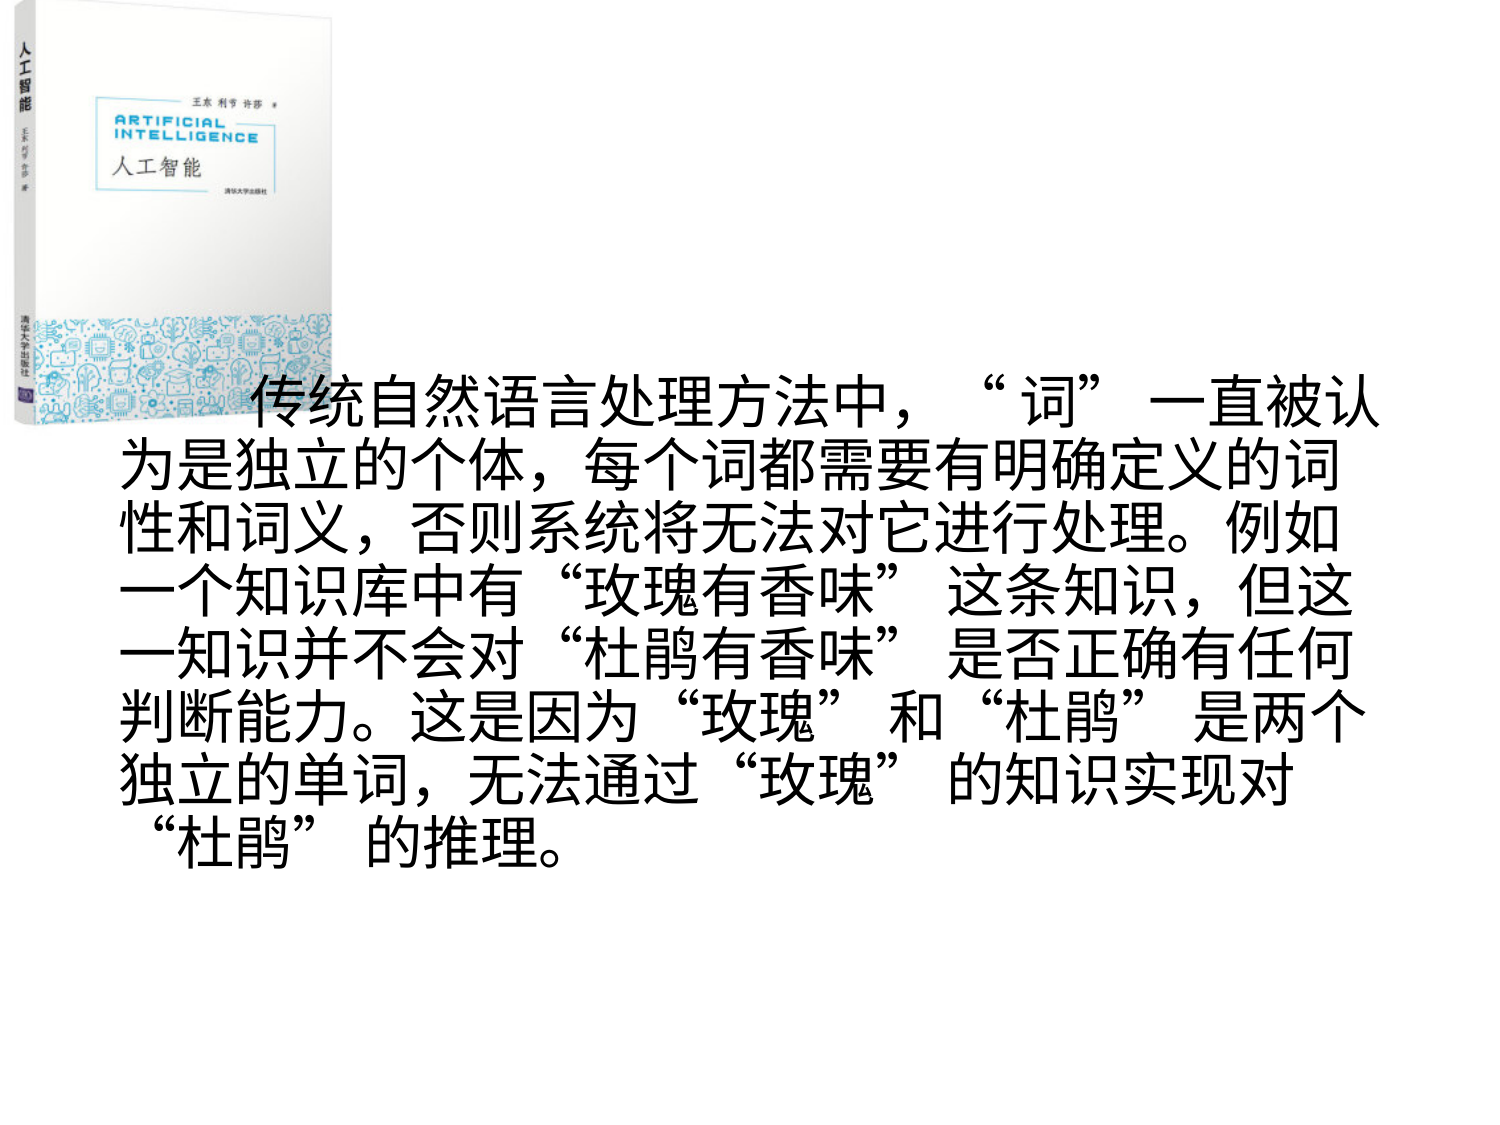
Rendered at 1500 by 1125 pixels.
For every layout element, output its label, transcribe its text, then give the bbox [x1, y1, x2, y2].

list 传统自然语言处理方法中，“ 词” 一直被认为是独立的个体，每个词都需要有明确定义的词性和词义，否则系统将无法对它进行处理。例如一个知识库中有“玫瑰有香味” 这条知识，但这一知识并不会对“杜鹃有香味” 是否正确有任何判断能力。这是因为“玫瑰” 和“杜鹃” 是两个独立的单词，无法通过“玫瑰” 的知识实现对“杜鹃” 的推理。 [103, 365, 1397, 1014]
picture [0, 0, 393, 443]
